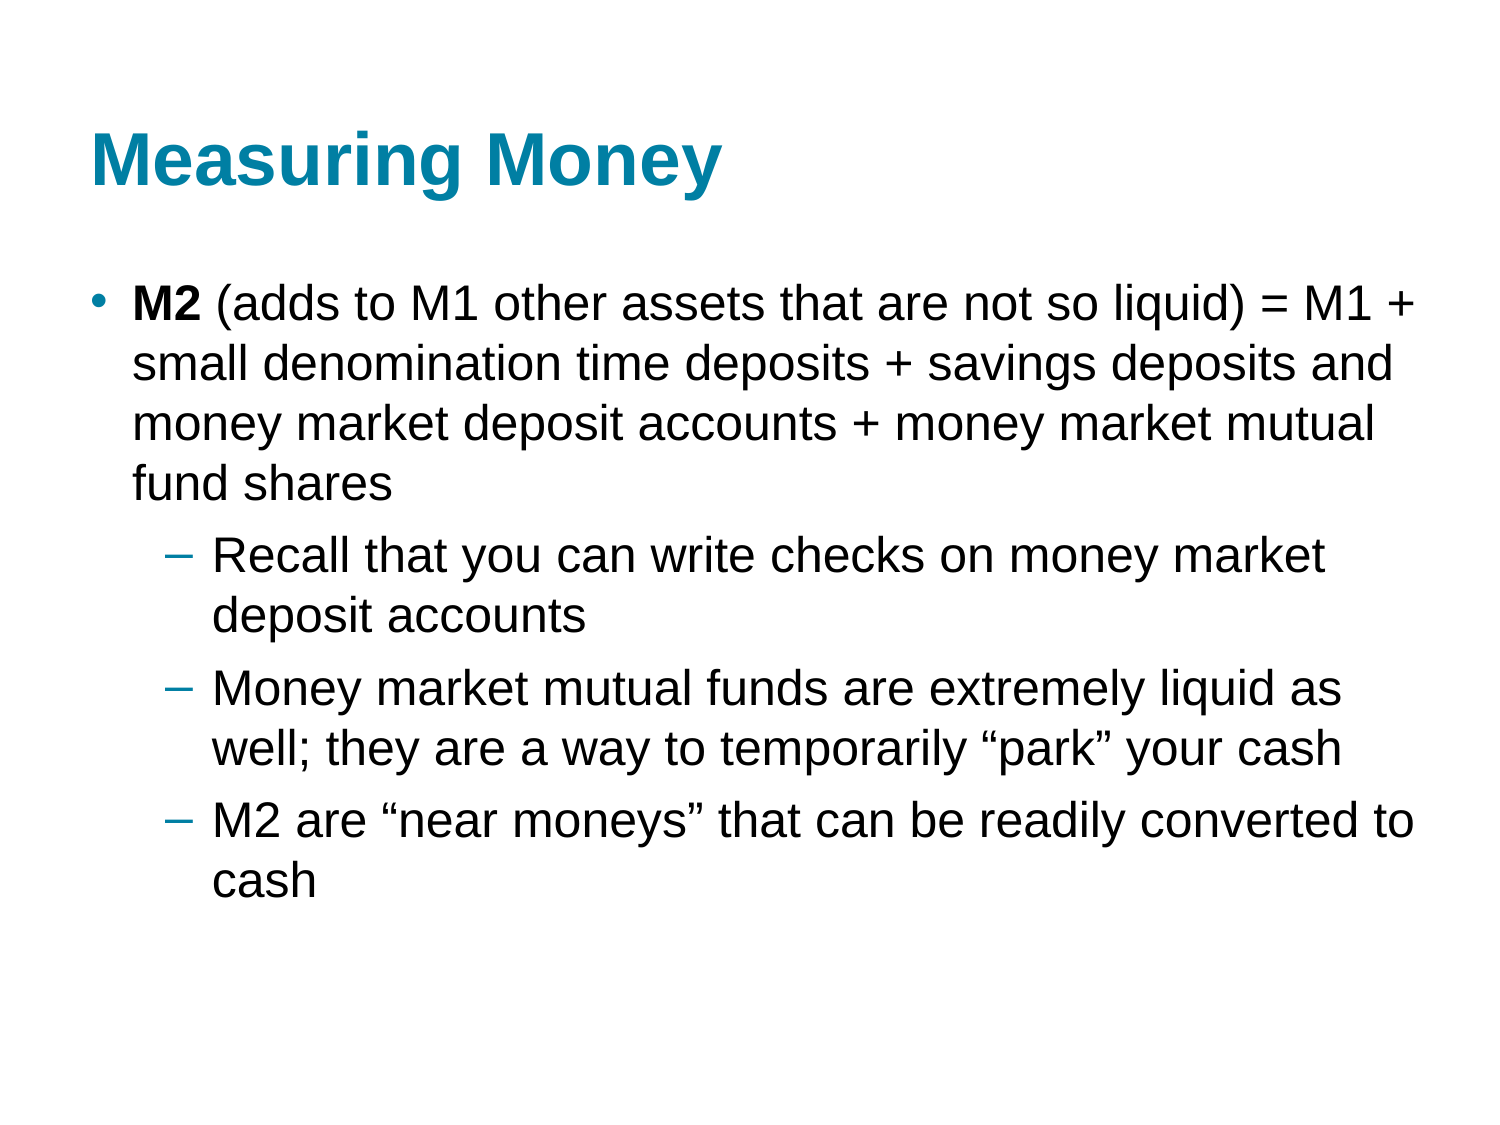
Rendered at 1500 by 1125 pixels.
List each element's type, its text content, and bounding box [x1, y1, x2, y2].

title Measuring Money [75, 35, 1425, 216]
list M2 (adds to M1 other assets that are not so liquid) = M1 + small denomination time deposits + savings deposits and money market deposit accounts + money market mutual fund shares Recall that you can write checks on money market deposit accounts Money market mutual funds are extremely liquid as well; they are a way to temporarily “park” your cash M2 are “near moneys” that can be readily converted to cash [75, 255, 1454, 1021]
